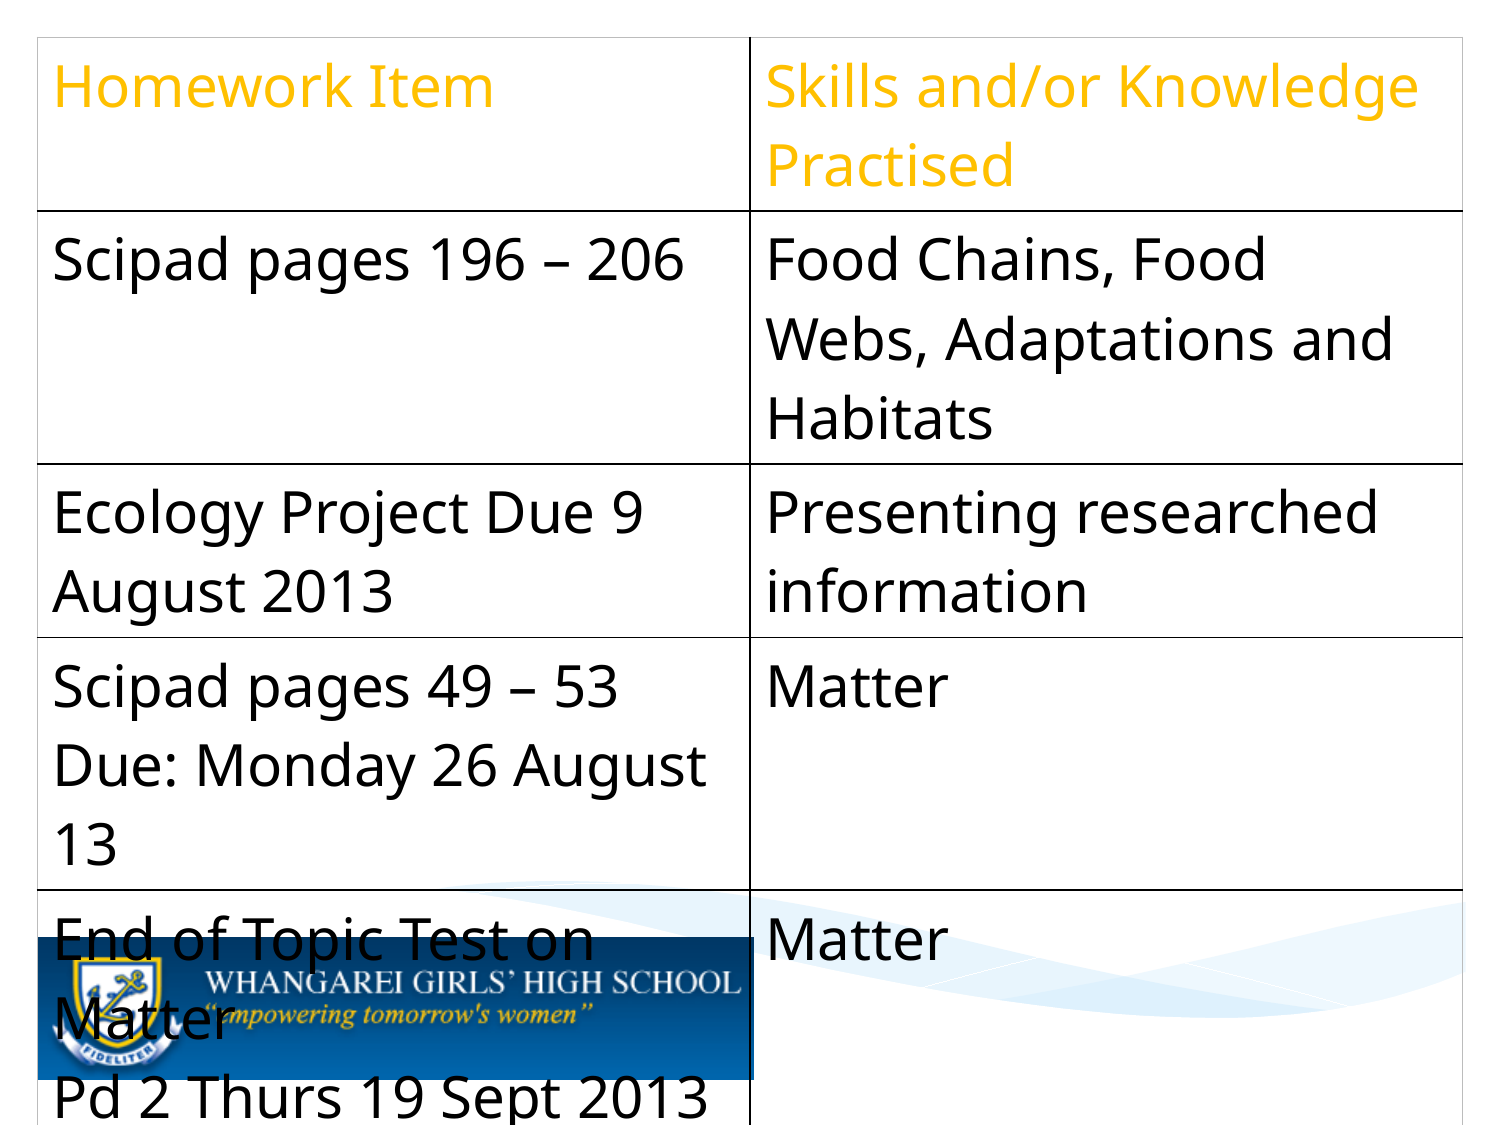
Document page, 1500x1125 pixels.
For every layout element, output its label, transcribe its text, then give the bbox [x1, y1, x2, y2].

table_cell Ecology Project Due 9 August 2013 [38, 465, 749, 637]
table_cell Matter [751, 638, 1462, 889]
table_cell End of Topic Test on Matter Pd 2 Thurs 19 Sept 2013 [38, 891, 749, 935]
table_cell Matter [751, 891, 1462, 1125]
table_cell Scipad pages 196 – 206 [38, 212, 749, 463]
table_header Homework Item [38, 38, 749, 210]
table_cell Scipad pages 49 – 53 Due: Monday 26 August 13 [38, 638, 749, 889]
table_header Skills and/or Knowledge Practised [751, 38, 1462, 210]
table_cell End of Topic Test on Matter Pd 2 Thurs 19 Sept 2013 [38, 1090, 749, 1125]
picture [37, 937, 754, 1080]
table_cell Presenting researched information [751, 465, 1462, 637]
table_cell Food Chains, Food Webs, Adaptations and Habitats [751, 212, 1462, 463]
